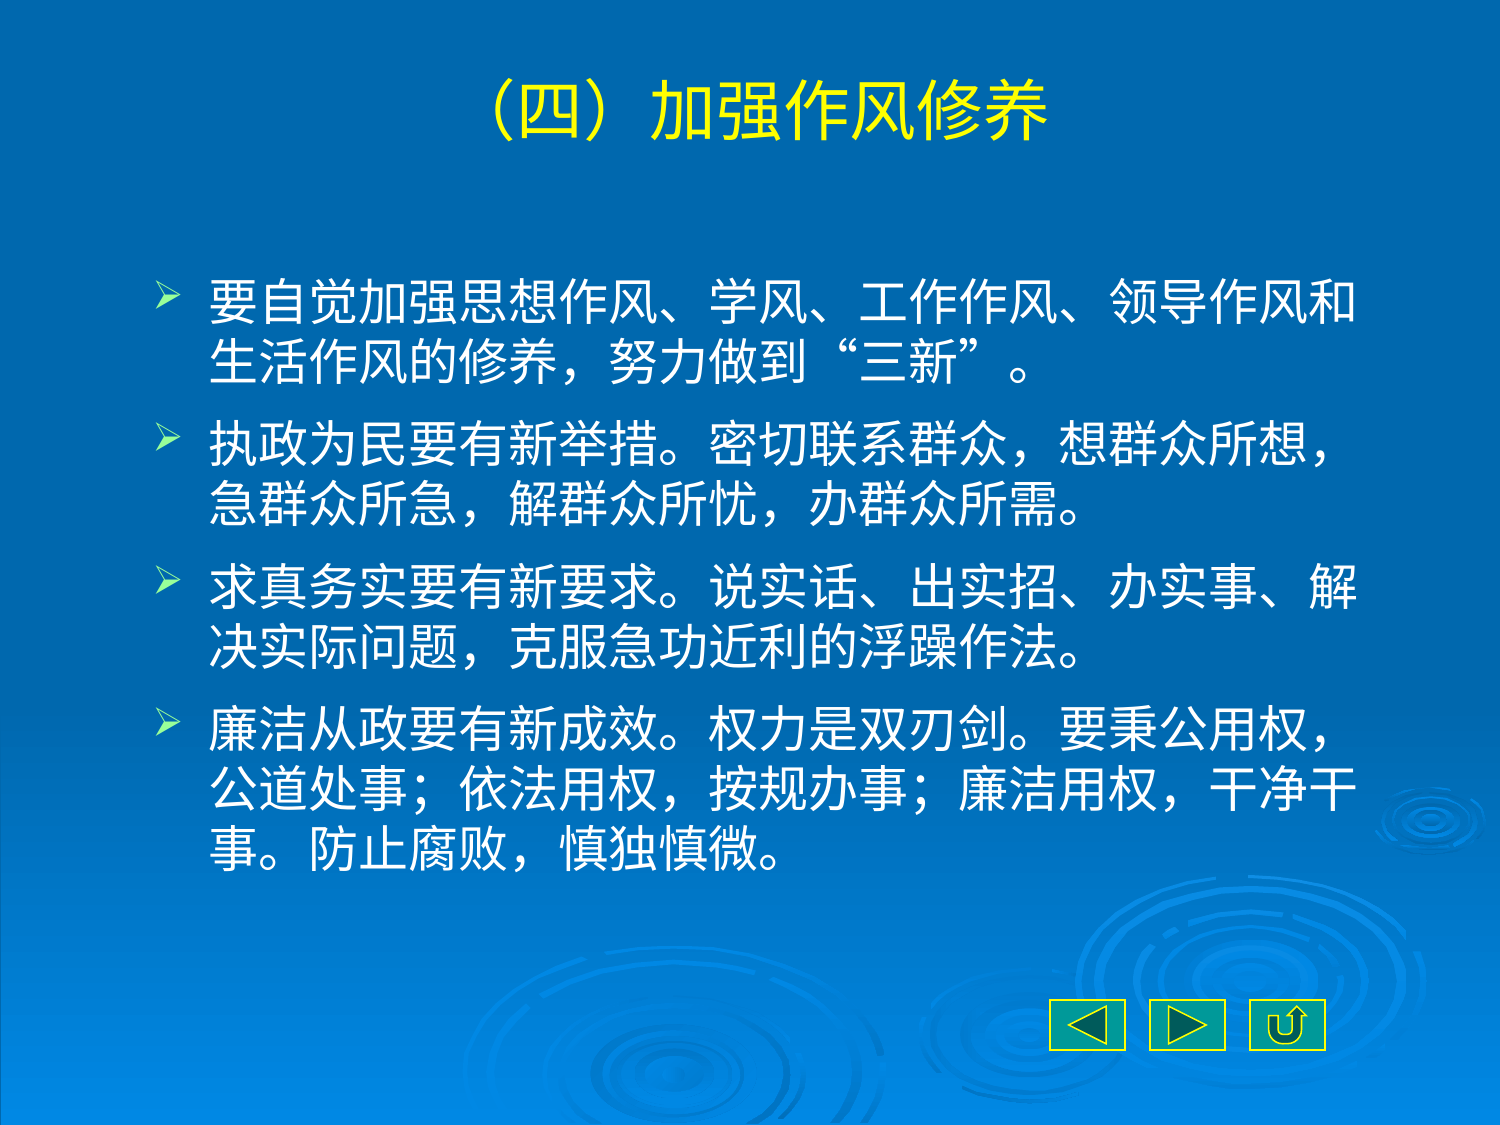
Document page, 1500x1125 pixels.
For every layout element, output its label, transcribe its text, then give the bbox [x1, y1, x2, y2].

list 要自觉加强思想作风、学风、工作作风、领导作风和生活作风的修养，努力做到“三新”。 执政为民要有新举措。密切联系群众，想群众所想，急群众所急，解群众所忧，办群众所需。 求真务实要有新要求。说实话、出实招、办实事、解决实际问题，克服急功近利的浮躁作法。 廉洁从政要有新成效。权力是双刃剑。要秉公用权，公道处事；依法用权，按规办事；廉洁用权，干净干事。防止腐败，慎独慎微。 [137, 262, 1413, 951]
text_box [1049, 999, 1125, 1051]
text_box [1249, 999, 1325, 1051]
title （四）加强作风修养 [74, 37, 1426, 180]
text_box [1149, 999, 1225, 1051]
